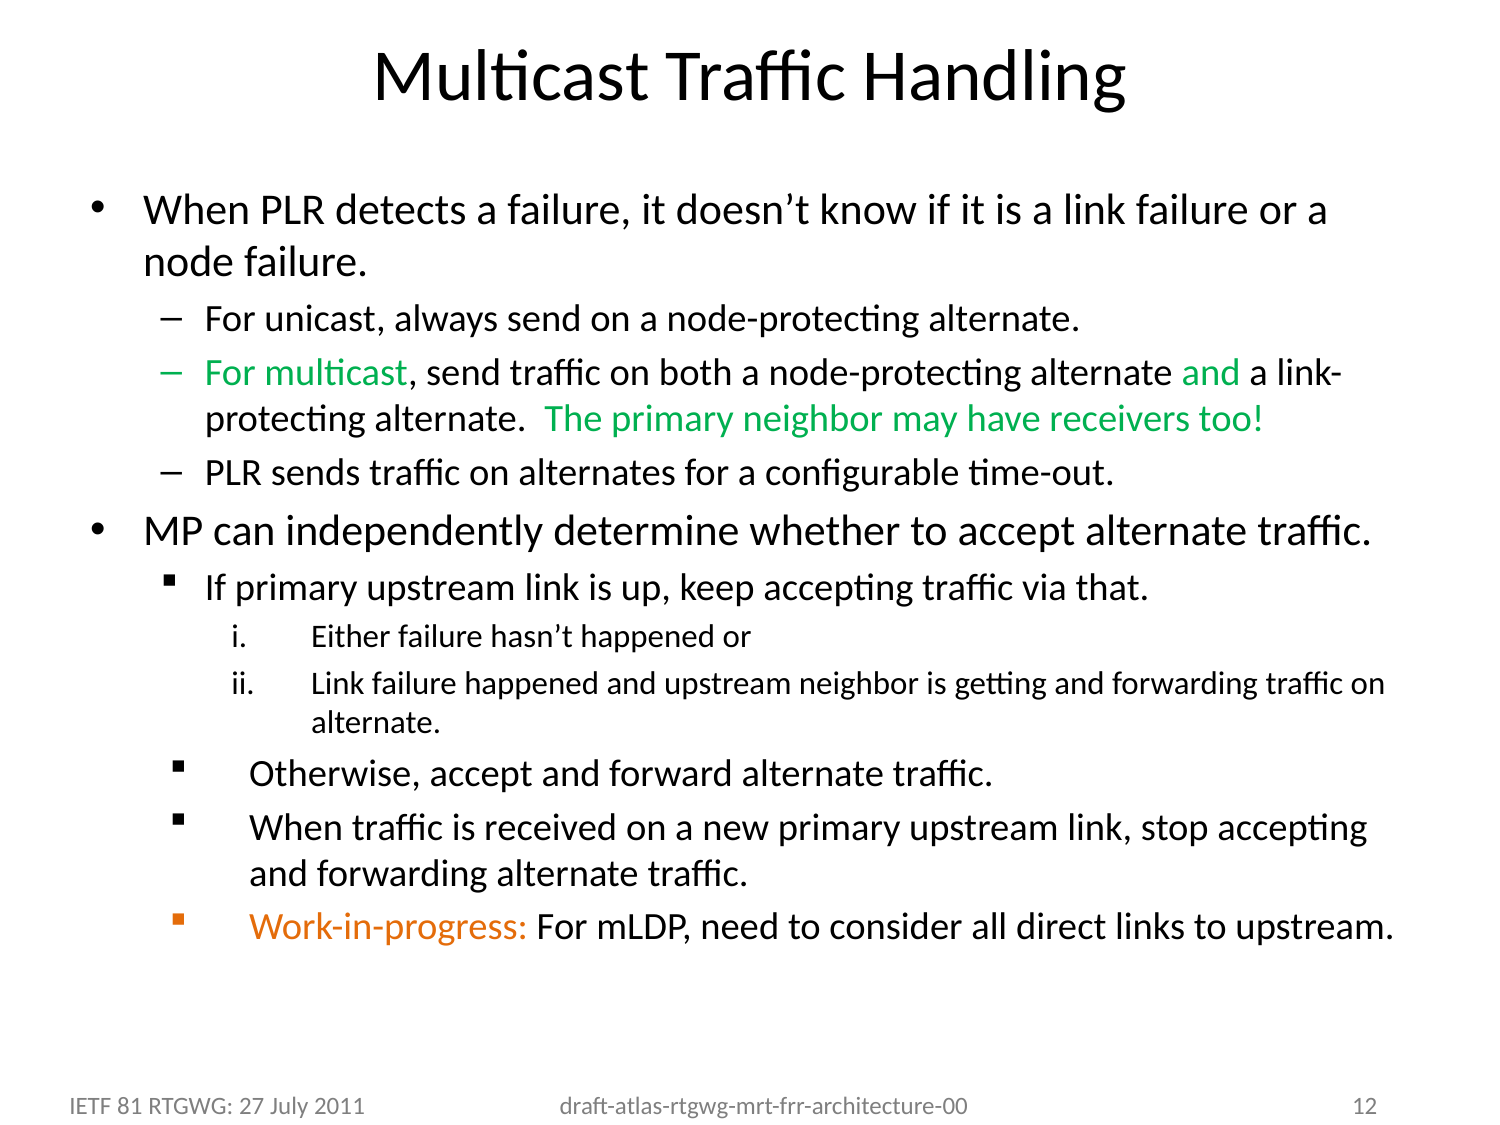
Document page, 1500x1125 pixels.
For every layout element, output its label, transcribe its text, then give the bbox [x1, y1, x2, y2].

title Multicast Traffic Handling [75, 19, 1425, 124]
list When PLR detects a failure, it doesn’t know if it is a link failure or a node failure. For unicast, always send on a node-protecting alternate. For multicast, send traffic on both a node-protecting alternate and a link-protecting alternate. The primary neighbor may have receivers too! PLR sends traffic on alternates for a configurable time-out. MP can independently determine whether to accept alternate traffic. If primary upstream link is up, keep accepting traffic via that. Either failure hasn’t happened or Link failure happened and upstream neighbor is getting and forwarding traffic on alternate. Otherwise, accept and forward alternate traffic. When traffic is received on a new primary upstream link, stop accepting and forwarding alternate traffic. Work-in-progress: For mLDP, need to consider all direct links to upstream. [75, 172, 1425, 1005]
